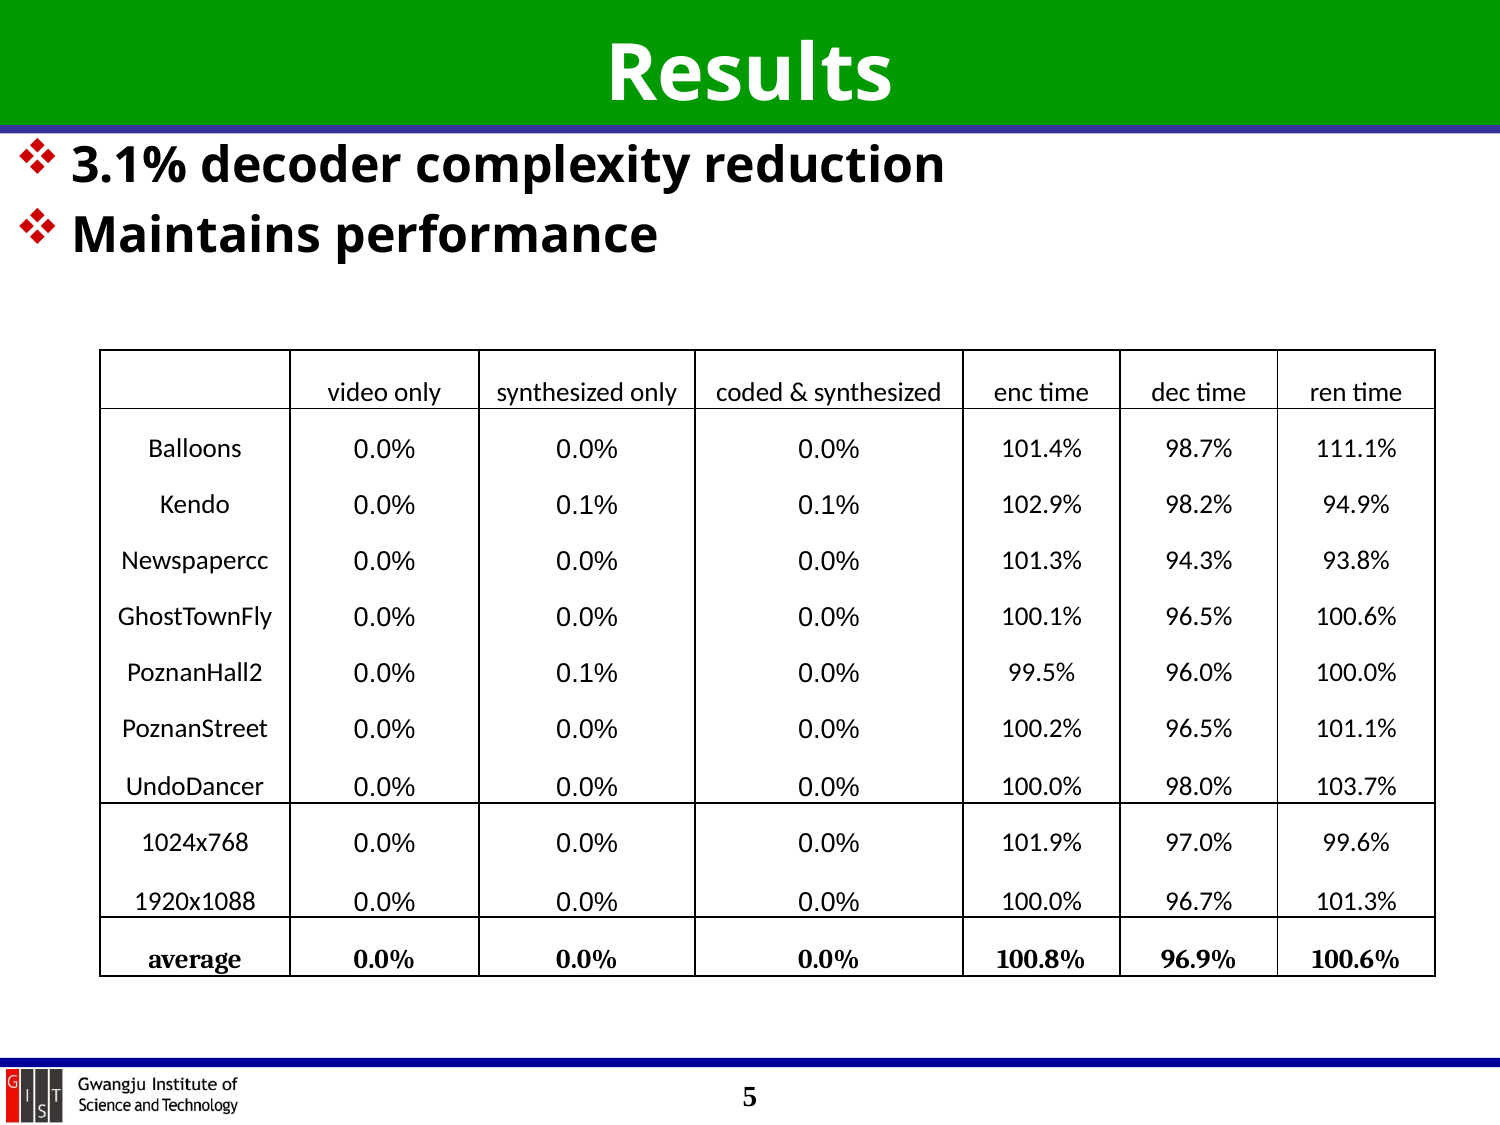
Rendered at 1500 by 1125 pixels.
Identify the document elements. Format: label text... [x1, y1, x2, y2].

table_cell 0.0% [291, 409, 478, 464]
table_cell 96.7% [1121, 859, 1277, 916]
table_cell 0.0% [291, 576, 478, 632]
table_cell 100.2% [964, 688, 1119, 744]
table_cell 0.0% [696, 688, 962, 744]
table_cell 101.1% [1278, 688, 1434, 744]
table_cell 98.2% [1121, 464, 1277, 520]
table_header [101, 351, 289, 408]
table_cell PoznanStreet [101, 688, 289, 744]
table_cell 0.0% [696, 744, 962, 802]
table_header video only [291, 351, 478, 408]
table_cell 0.0% [480, 520, 694, 576]
table_cell 100.0% [1278, 632, 1434, 688]
table_cell PoznanHall2 [101, 632, 289, 688]
table_cell 99.6% [1278, 804, 1434, 859]
table_cell 96.5% [1121, 576, 1277, 632]
table_cell 1920x1088 [101, 859, 289, 916]
table_cell 0.0% [696, 576, 962, 632]
table_cell 0.0% [696, 859, 962, 916]
table_cell Newspapercc [101, 520, 289, 576]
table_cell 103.7% [1278, 744, 1434, 802]
table_cell 0.0% [696, 632, 962, 688]
table_cell 0.0% [480, 804, 694, 859]
table_cell 0.0% [291, 632, 478, 688]
table_cell UndoDancer [101, 744, 289, 802]
table_cell 0.1% [480, 464, 694, 520]
table_cell 94.3% [1121, 520, 1277, 576]
table_cell Balloons [101, 409, 289, 464]
table_cell 101.3% [964, 520, 1119, 576]
table_header coded & synthesized [696, 351, 962, 408]
table_cell 96.5% [1121, 688, 1277, 744]
table_cell 0.1% [696, 464, 962, 520]
table_cell 0.0% [480, 918, 694, 975]
table_cell 0.0% [480, 744, 694, 802]
table_cell 0.0% [480, 859, 694, 916]
table_cell 102.9% [964, 464, 1119, 520]
table_cell 0.0% [696, 520, 962, 576]
table_cell 0.0% [696, 918, 962, 975]
table_cell Kendo [101, 464, 289, 520]
table_header synthesized only [480, 351, 694, 408]
table_header dec time [1121, 351, 1277, 408]
table_cell 0.1% [480, 632, 694, 688]
table_cell 1024x768 [101, 804, 289, 859]
table_cell average [101, 918, 289, 975]
table_cell 94.9% [1278, 464, 1434, 520]
table_cell 0.0% [480, 688, 694, 744]
picture [6, 1069, 238, 1123]
table_cell 96.9% [1121, 918, 1277, 975]
table_cell 99.5% [964, 632, 1119, 688]
title Results [0, 12, 1500, 123]
table_cell 0.0% [480, 409, 694, 464]
table_cell 0.0% [291, 744, 478, 802]
table_cell 101.9% [964, 804, 1119, 859]
table_cell 0.0% [696, 409, 962, 464]
table_cell 101.3% [1278, 859, 1434, 916]
table_cell 100.6% [1278, 576, 1434, 632]
table_header ren time [1278, 351, 1434, 408]
table_cell GhostTownFly [101, 576, 289, 632]
table_cell 98.0% [1121, 744, 1277, 802]
table_cell 0.0% [291, 688, 478, 744]
list 3.1% decoder complexity reduction Maintains performance [0, 123, 1500, 1039]
table_cell 100.0% [964, 744, 1119, 802]
table_cell 100.6% [1278, 918, 1434, 975]
table_cell 0.0% [291, 464, 478, 520]
table_header enc time [964, 351, 1119, 408]
table_cell 0.0% [291, 804, 478, 859]
table_cell 93.8% [1278, 520, 1434, 576]
table_cell 97.0% [1121, 804, 1277, 859]
slide_number 5 [575, 1065, 925, 1125]
table_cell 98.7% [1121, 409, 1277, 464]
table_cell 96.0% [1121, 632, 1277, 688]
table_cell 0.0% [291, 918, 478, 975]
table_cell 0.0% [696, 804, 962, 859]
table_cell 100.0% [964, 859, 1119, 916]
table_cell 101.4% [964, 409, 1119, 464]
table_cell 100.8% [964, 918, 1119, 975]
table_cell 0.0% [480, 576, 694, 632]
table_cell 100.1% [964, 576, 1119, 632]
table_cell 0.0% [291, 859, 478, 916]
table_cell 111.1% [1278, 409, 1434, 464]
table_cell 0.0% [291, 520, 478, 576]
